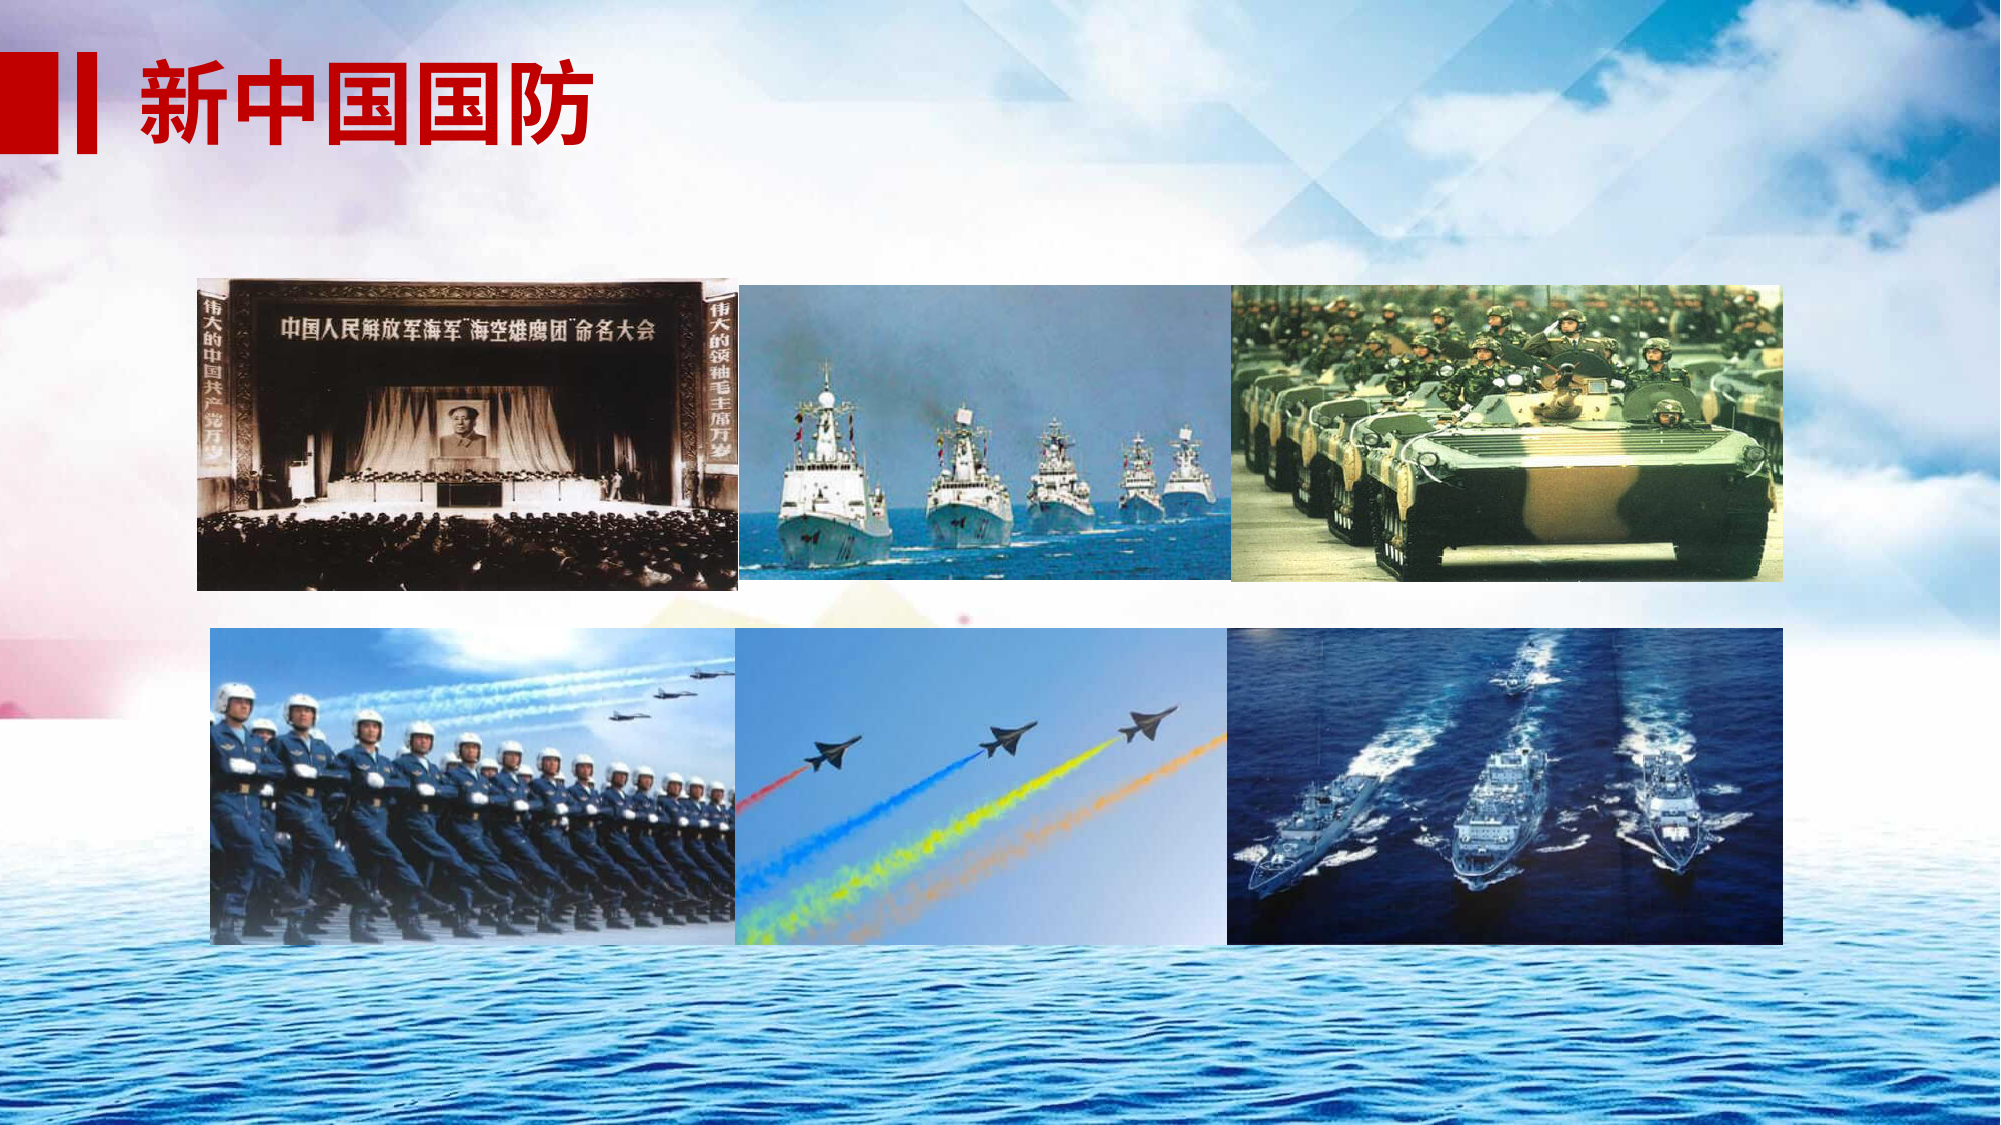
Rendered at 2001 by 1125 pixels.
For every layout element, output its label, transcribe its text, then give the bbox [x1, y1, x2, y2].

text_box [0, 49, 61, 157]
picture [0, 0, 2000, 1125]
text_box [74, 49, 100, 157]
text_box 新中国国防 [123, 51, 977, 240]
